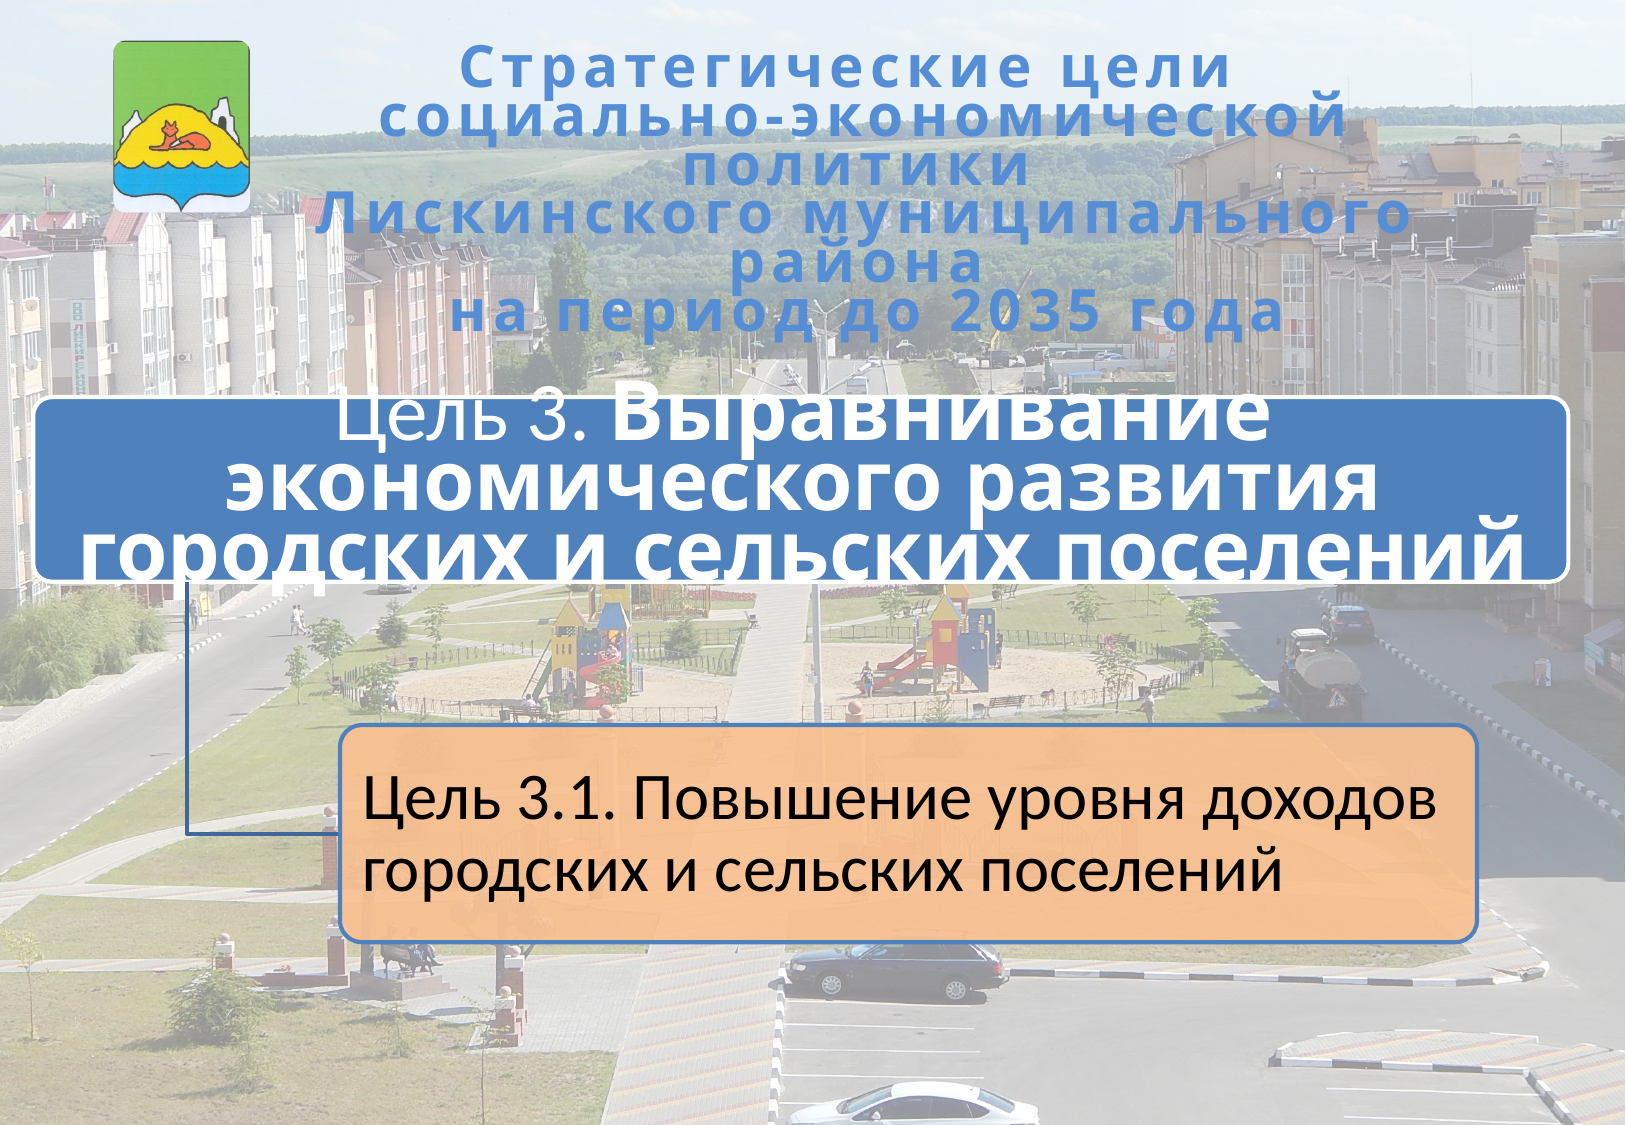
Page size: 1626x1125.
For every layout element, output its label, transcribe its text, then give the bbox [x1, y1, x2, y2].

picture [113, 40, 251, 213]
text_box Стратегические цели социально-экономической политики Лискинского муниципального района на период до 2035 года [181, 40, 1553, 251]
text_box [32, 254, 1569, 1095]
table_cell [0, 0, 1625, 1125]
